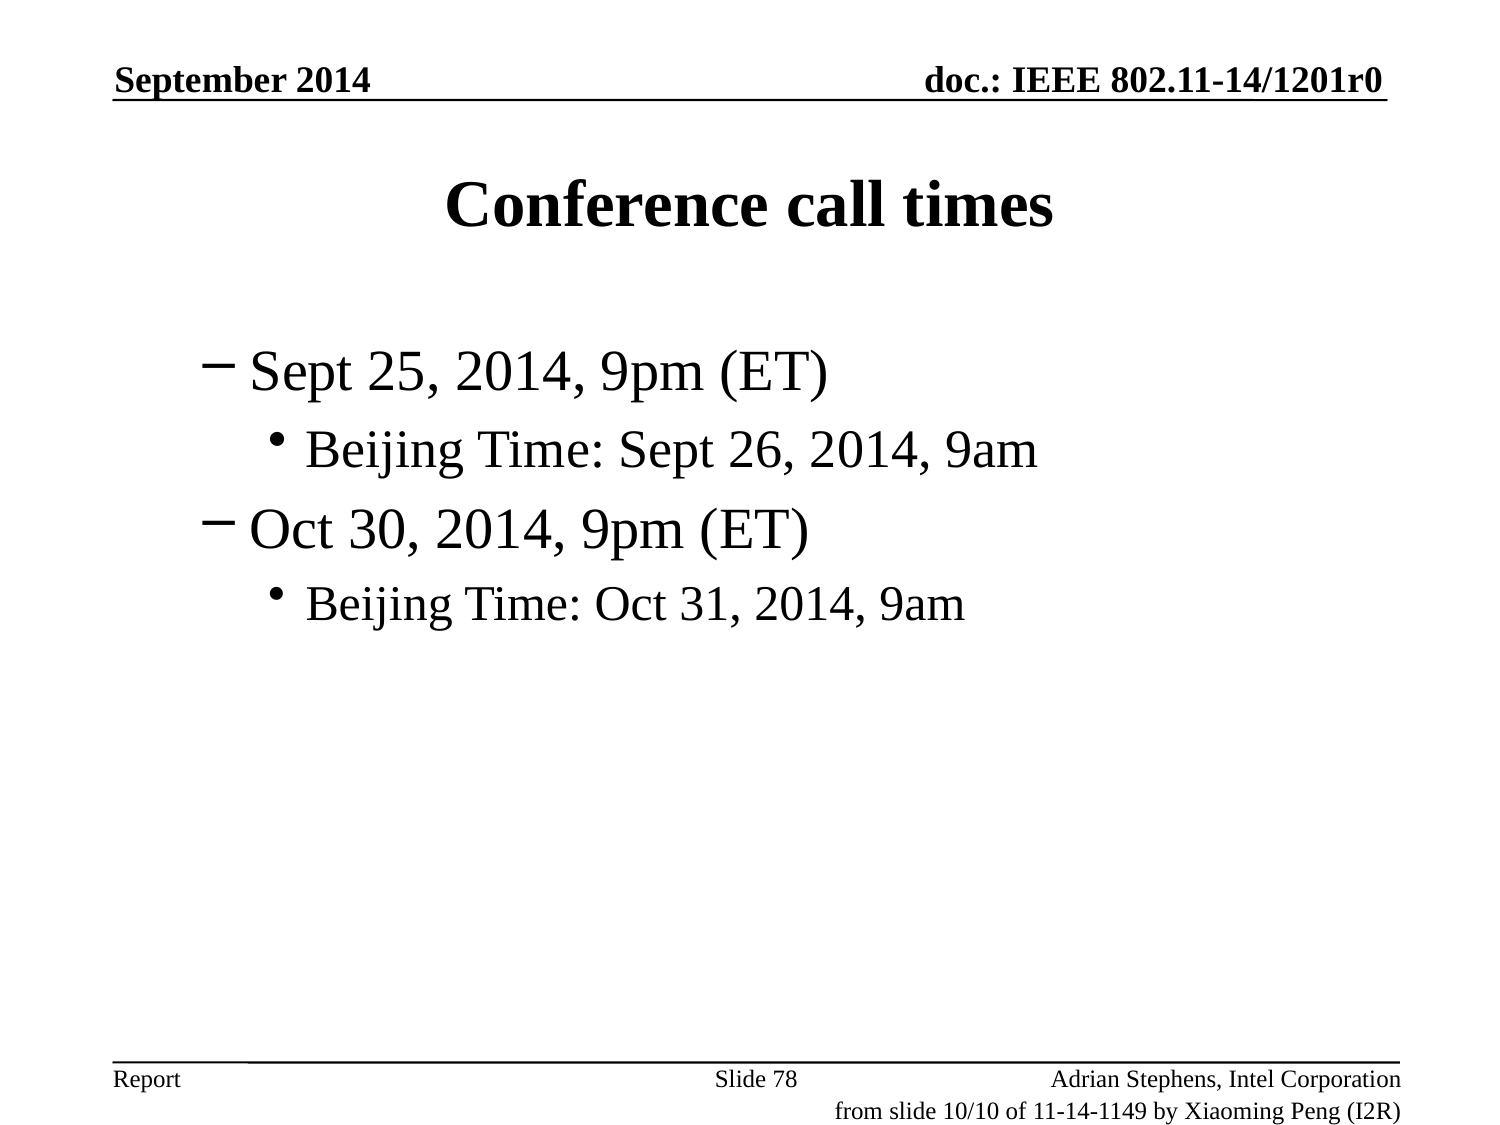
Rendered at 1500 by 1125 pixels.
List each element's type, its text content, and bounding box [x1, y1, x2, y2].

text_box from slide 10/10 of 11-14-1149 by Xiaoming Peng (I2R) [343, 1087, 1417, 1125]
slide_number Slide 78 [712, 1061, 800, 1087]
title Conference call times [112, 112, 1388, 288]
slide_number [114, 54, 374, 101]
footer Adrian Stephens, Intel Corporation [862, 1061, 1402, 1087]
list Sept 25, 2014, 9pm (ET) Beijing Time: Sept 26, 2014, 9am Oct 30, 2014, 9pm (ET) Beijing Time: Oct 31, 2014, 9am [112, 324, 1388, 1000]
